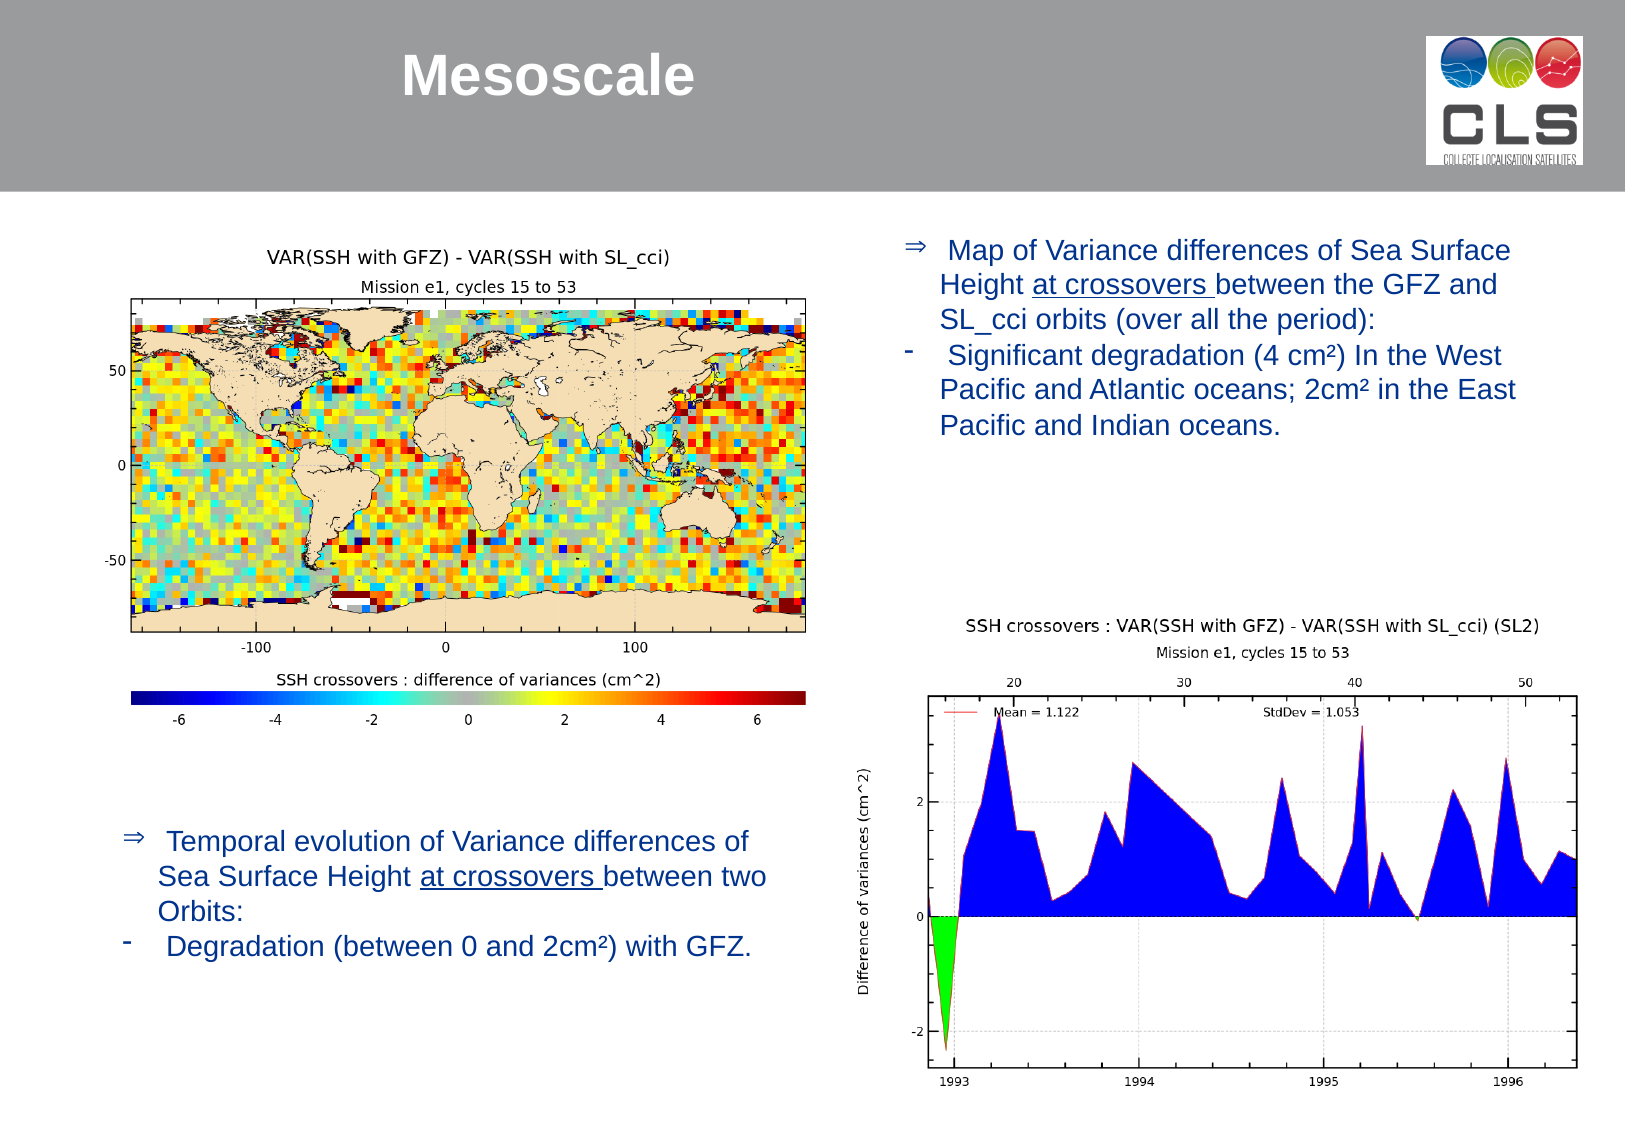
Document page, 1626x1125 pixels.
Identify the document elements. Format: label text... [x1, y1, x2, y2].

text_box Mesoscale [386, 40, 1162, 119]
picture [1426, 36, 1583, 165]
picture [48, 225, 1604, 1113]
text_box Temporal evolution of Variance differences of Sea Surface Height at crossovers between two Orbits: Degradation (between 0 and 2cm²) with GFZ. [107, 814, 817, 970]
text_box Map of Variance differences of Sea Surface Height at crossovers between the GFZ and SL_cci orbits (over all the period): Significant degradation (4 cm²) In the West Pacific and Atlantic oceans; 2cm² in the East Pacific and Indian oceans. [889, 223, 1599, 553]
